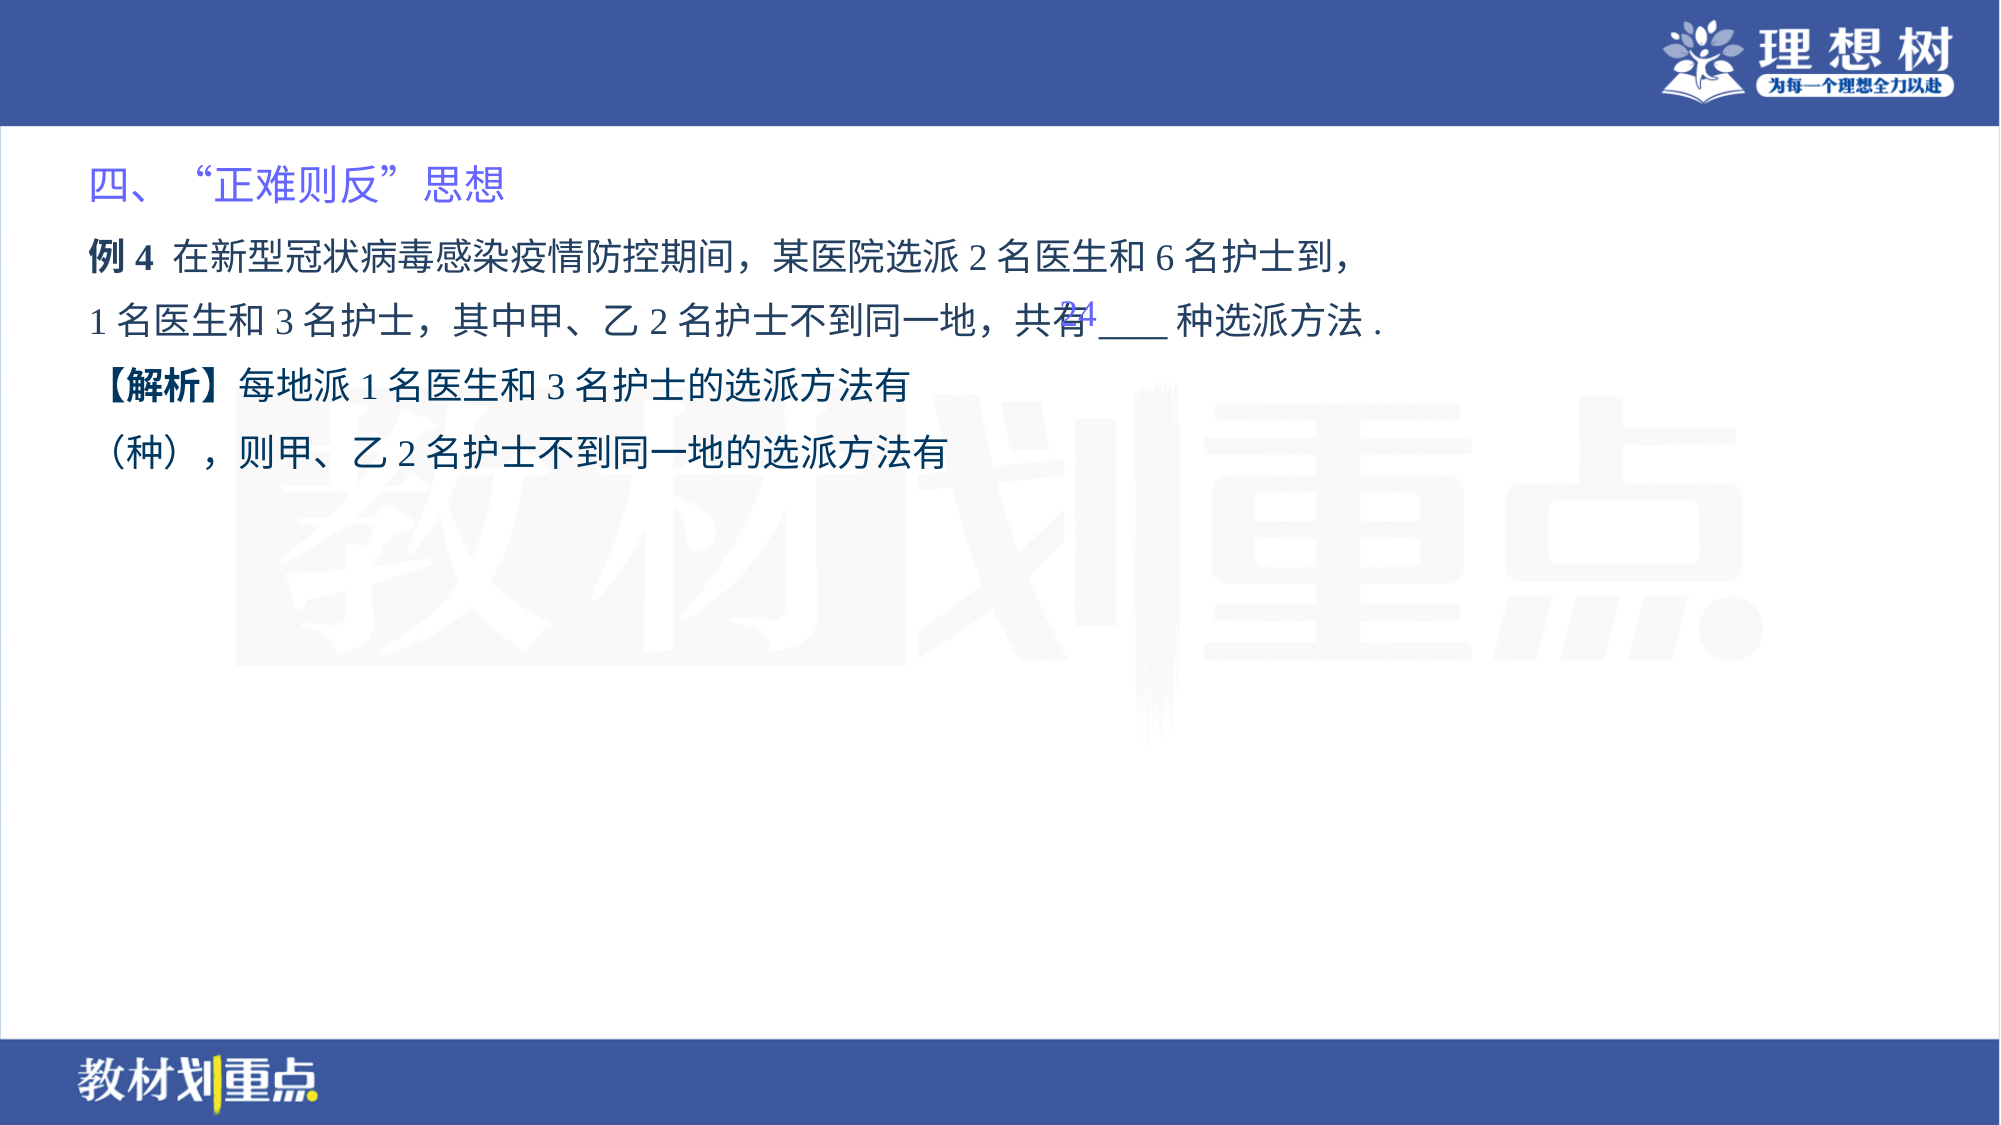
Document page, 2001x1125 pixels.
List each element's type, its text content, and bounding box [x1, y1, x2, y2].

text_box 四、“正难则反”思想 [88, 135, 1911, 270]
picture [0, 0, 2000, 1125]
text_box 24 [1045, 269, 1111, 328]
